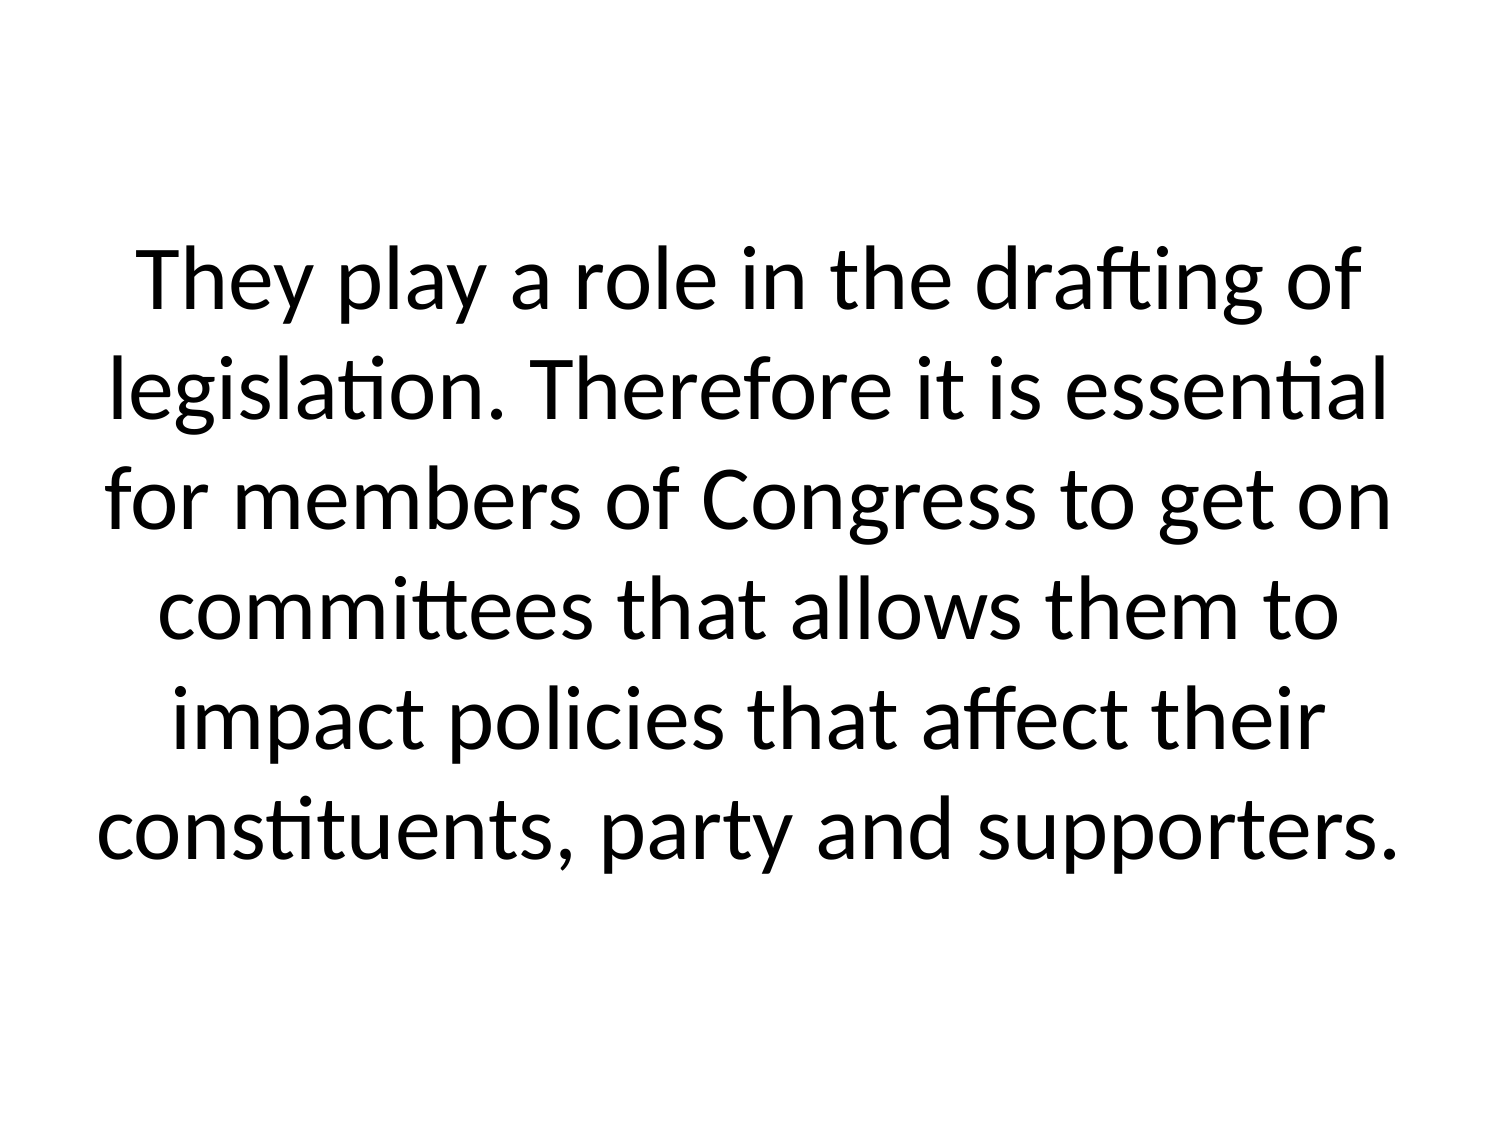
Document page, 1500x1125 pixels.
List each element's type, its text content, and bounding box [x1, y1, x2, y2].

title They play a role in the drafting of legislation. Therefore it is essential for members of Congress to get on committees that allows them to impact policies that affect their constituents, party and supporters. [74, 44, 1426, 1051]
